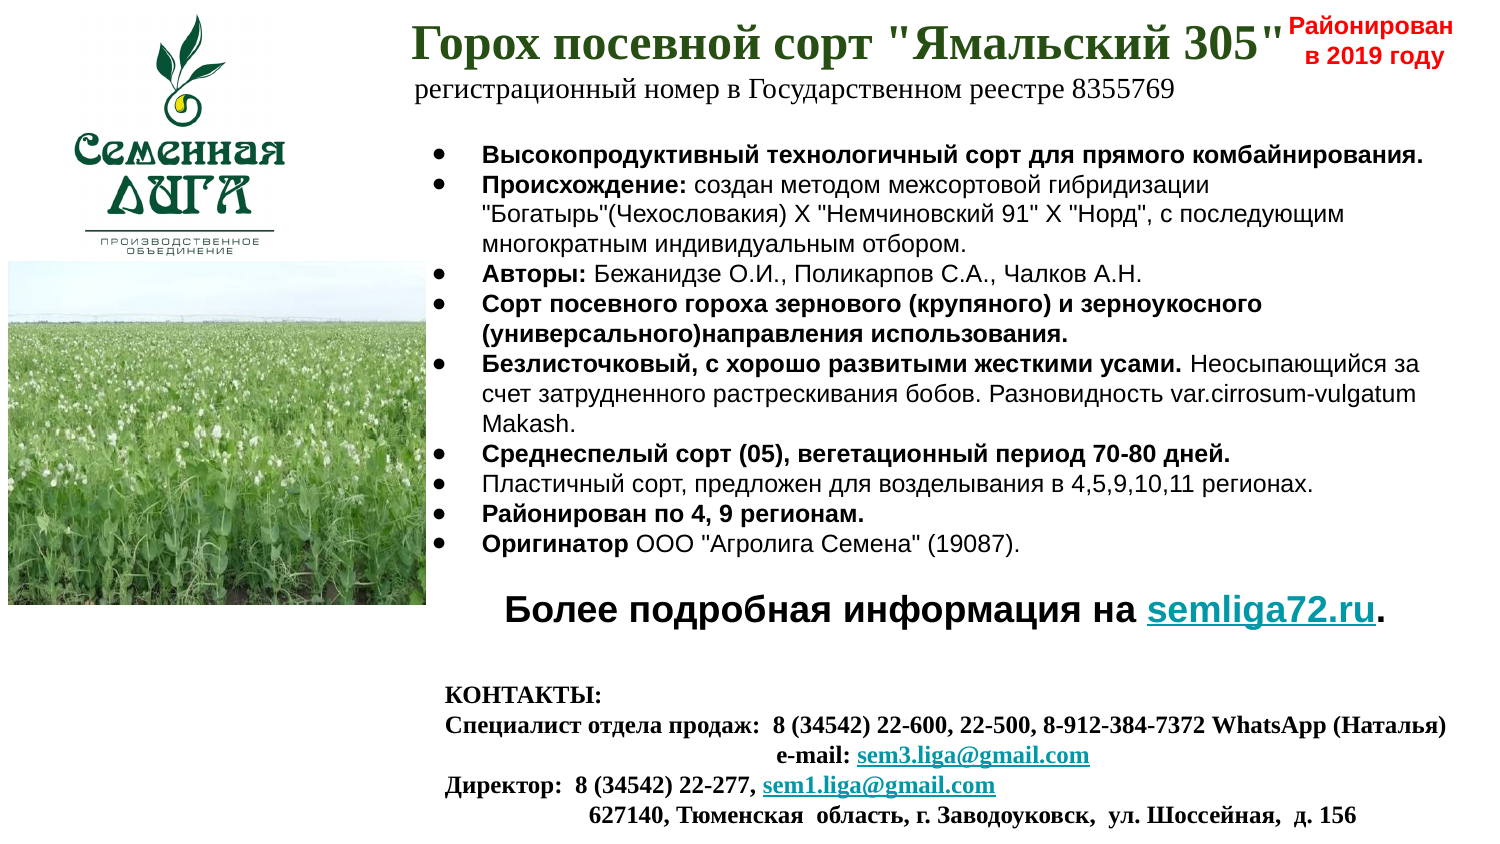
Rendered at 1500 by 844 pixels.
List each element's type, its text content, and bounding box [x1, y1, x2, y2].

text_box Районирован в 2019 году [1258, 0, 1492, 90]
picture [8, 6, 426, 605]
text_box Горох посевной сорт "Ямальский 305" регистрационный номер в Государственном реестре 8355769 [326, 0, 1372, 113]
text_box Высокопродуктивный технологичный сорт для прямого комбайнирования. Происхождение: создан методом межсортовой гибридизации "Богатырь"(Чехословакия) Х "Немчиновский 91" Х "Норд", с последующим многократным индивидуальным отбором. Авторы: Бежанидзе О.И., Поликарпов С.А., Чалков А.Н. Сорт посевного гороха зернового (крупяного) и зерноукосного (универсального)направления использования. Безлисточковый, с хорошо развитыми жесткими усами. Неосыпающийся за счет затрудненного растрескивания бобов. Разновидность var.cirrosum-vulgatum Makash. Среднеспелый сорт (05), вегетационный период 70-80 дней. Пластичный сорт, предложен для возделывания в 4,5,9,10,11 регионах. Районирован по 4, 9 регионам. Оригинатор ООО "Агролига Семена" (19087). Более подробная информация на semliga72.ru. [391, 95, 1482, 569]
text_box КОНТАКТЫ: Специалист отдела продаж: 8 (34542) 22-600, 22-500, 8-912-384-7372 WhatsApp (Наталья) e-mail: sem3.liga@gmail.com Директор: 8 (34542) 22-277, sem1.liga@gmail.com 627140, Тюменская область, г. Заводоуковск, ул. Шоссейная, д. 156 [417, 663, 1500, 837]
